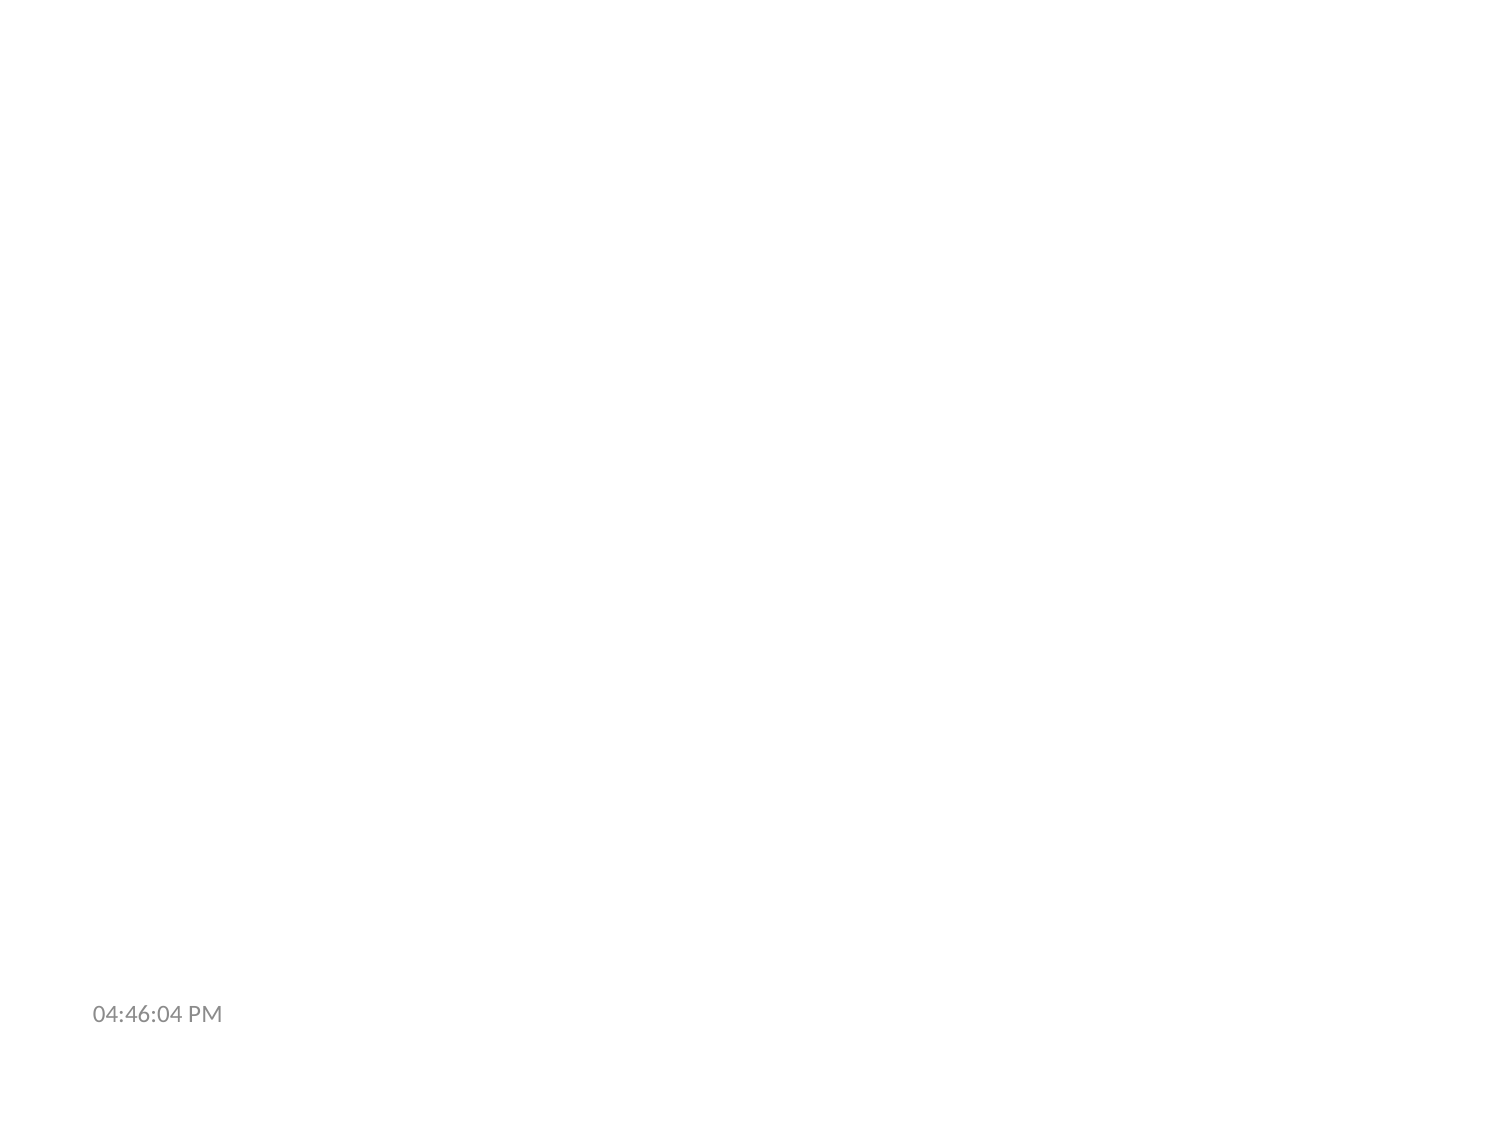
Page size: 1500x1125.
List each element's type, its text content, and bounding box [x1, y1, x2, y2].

text_box 3:35:09 PM [77, 982, 428, 1043]
